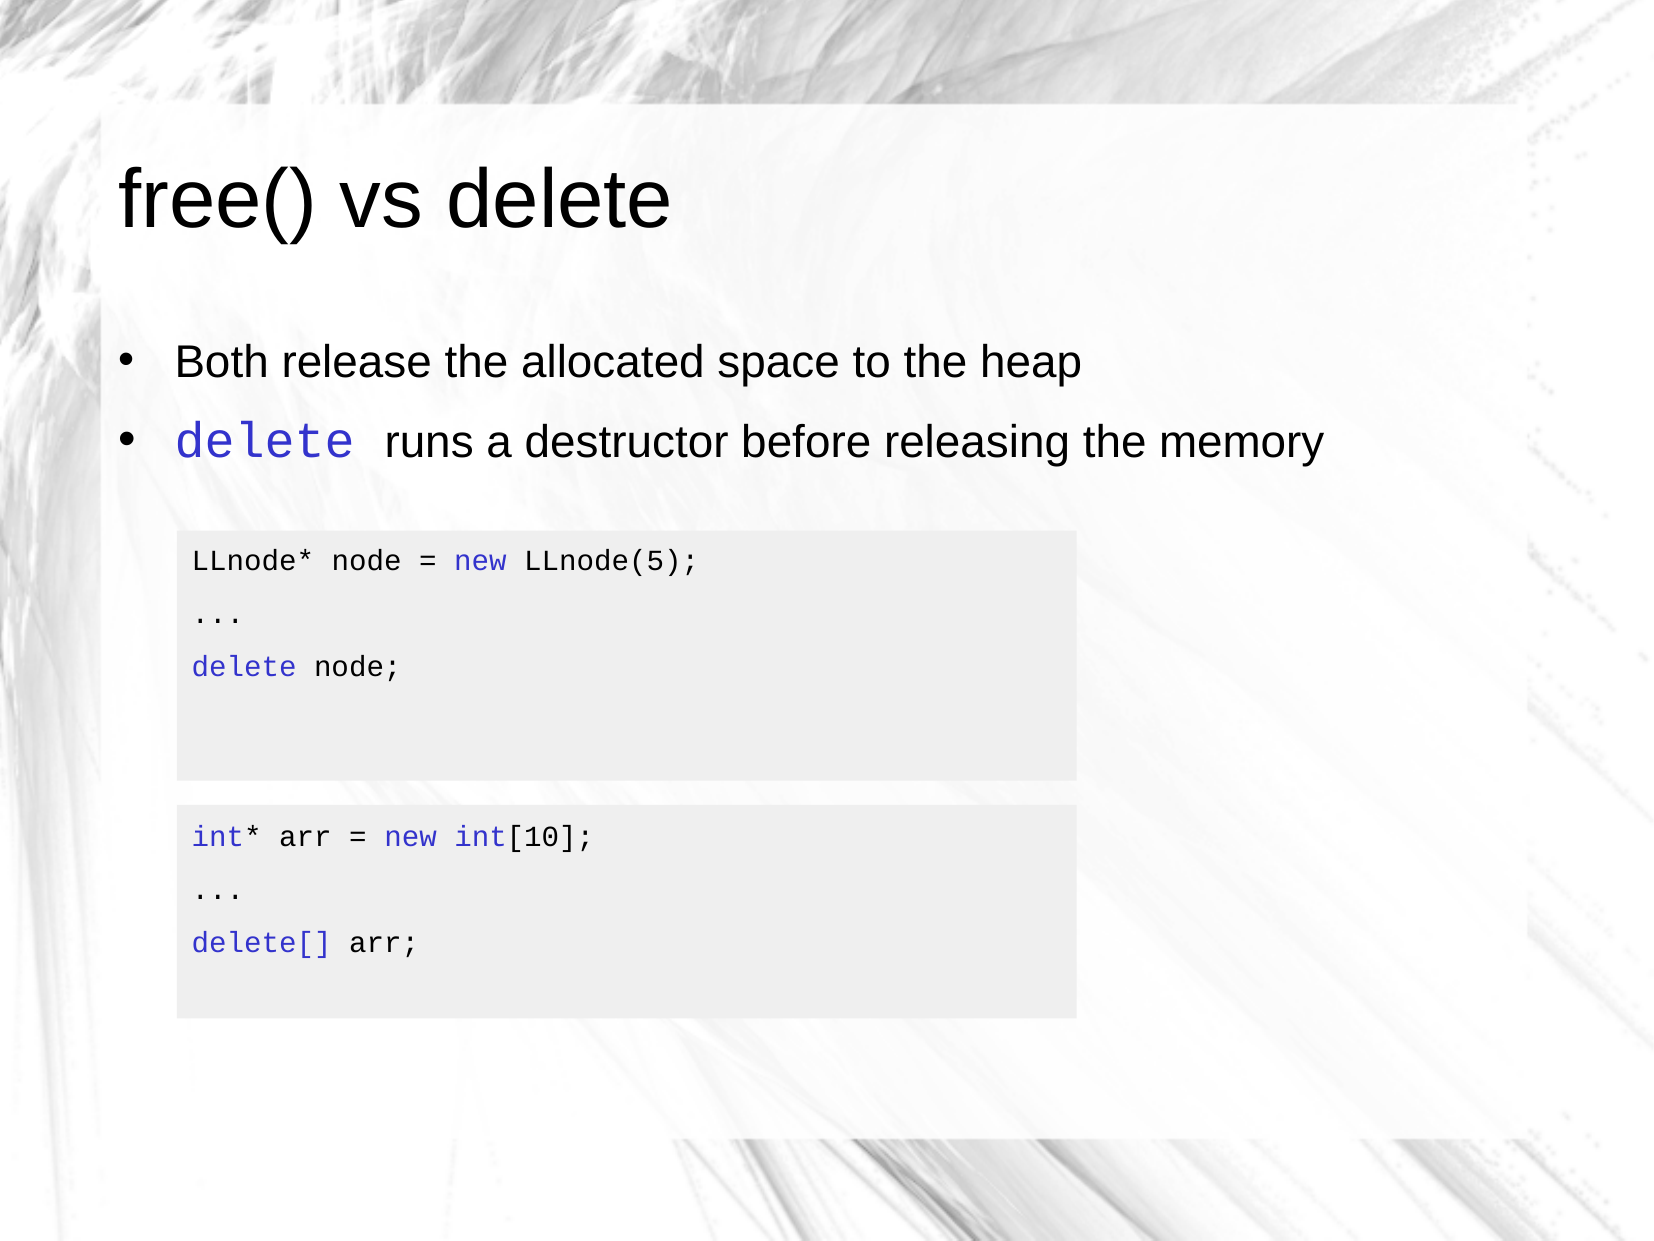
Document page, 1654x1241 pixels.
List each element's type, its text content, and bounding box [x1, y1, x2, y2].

text_box LLnode* node = new LLnode(5); ... delete node; [176, 530, 1077, 781]
title free() vs delete [118, 93, 1506, 299]
picture [0, 0, 1654, 1241]
text_box int* arr = new int[10]; ... delete[] arr; [176, 804, 1077, 1019]
list Both release the allocated space to the heap delete runs a destructor before releasing the memory [118, 319, 1571, 1109]
